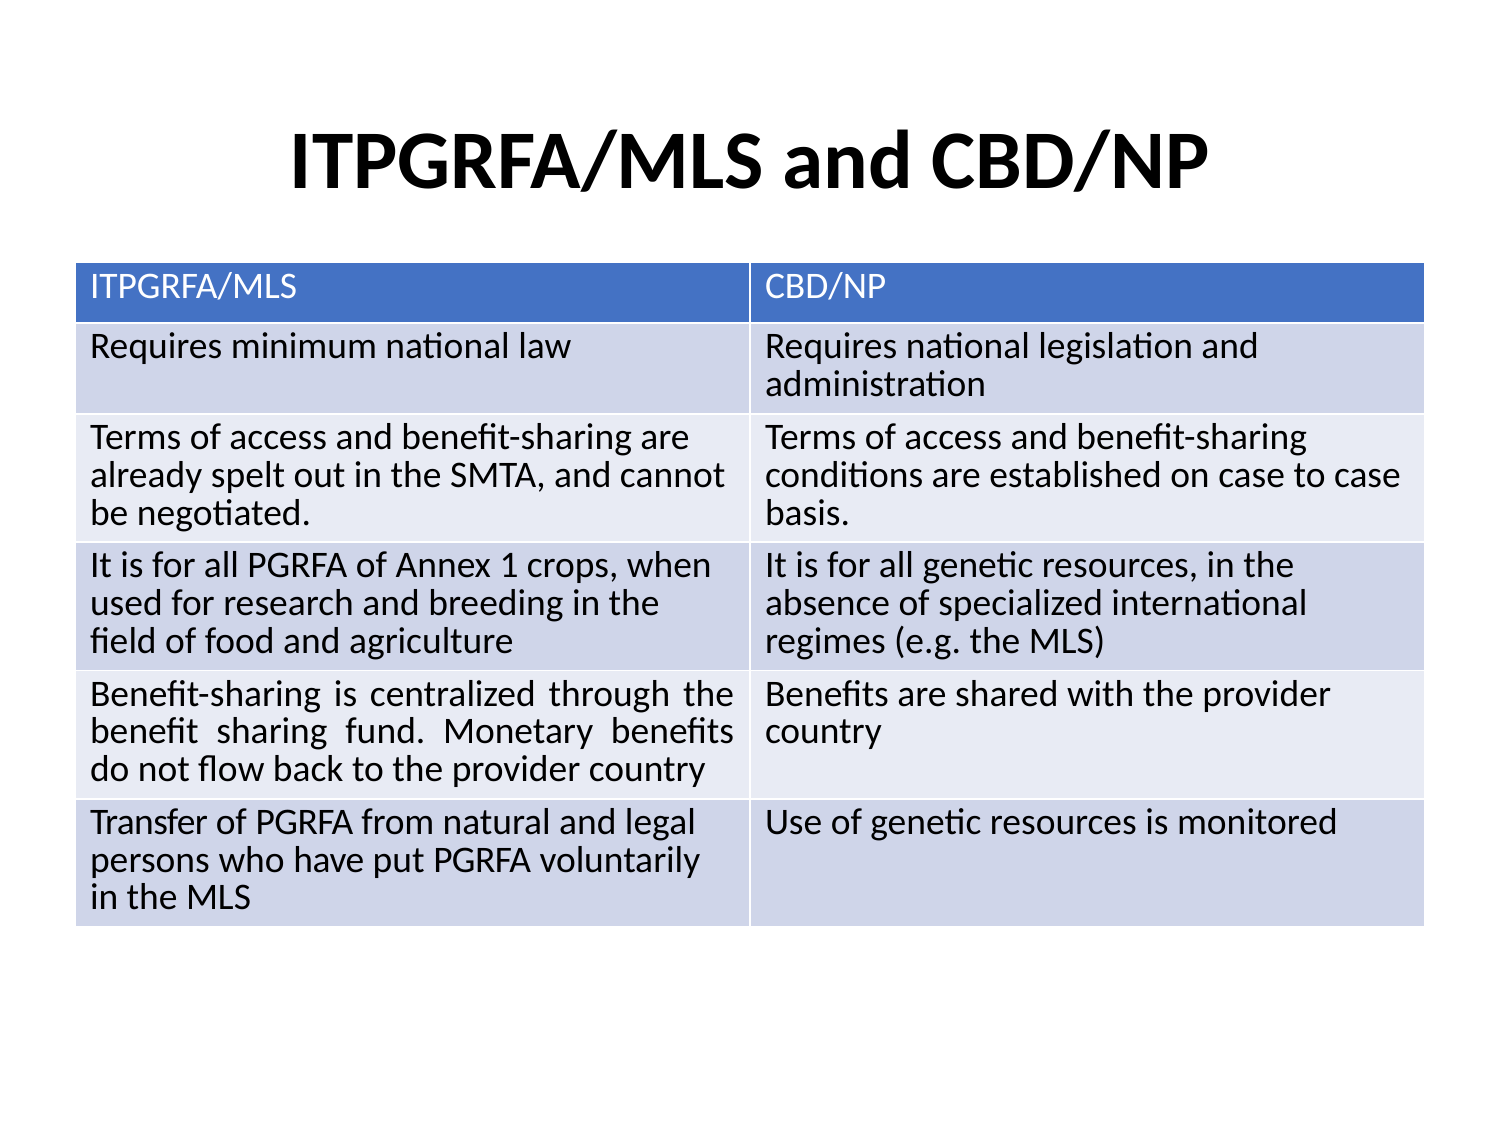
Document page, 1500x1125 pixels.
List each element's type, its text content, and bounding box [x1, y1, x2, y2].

table_cell It is for all PGRFA of Annex 1 crops, when used for research and breeding in the field of food and agriculture [76, 543, 749, 670]
table_cell Benefit-sharing is centralized through the benefit sharing fund. Monetary benefits do not flow back to the provider country [76, 671, 749, 798]
table_cell Transfer of PGRFA from natural and legal persons who have put PGRFA voluntarily in the MLS [76, 800, 749, 926]
table_cell Terms of access and benefit-sharing conditions are established on case to case basis. [751, 415, 1424, 541]
table_cell Use of genetic resources is monitored [751, 800, 1424, 926]
table_cell It is for all genetic resources, in the absence of specialized international regimes (e.g. the MLS) [751, 543, 1424, 670]
table_cell Requires minimum national law [76, 324, 749, 413]
table_cell Requires national legislation and administration [751, 324, 1424, 413]
table_header CBD/NP [751, 263, 1424, 322]
table_cell Benefits are shared with the provider country [751, 671, 1424, 798]
title ITPGRFA/MLS and CBD/NP [103, 59, 1397, 262]
table_header ITPGRFA/MLS [76, 263, 749, 322]
table_cell Terms of access and benefit-sharing are already spelt out in the SMTA, and cannot be negotiated. [76, 415, 749, 541]
